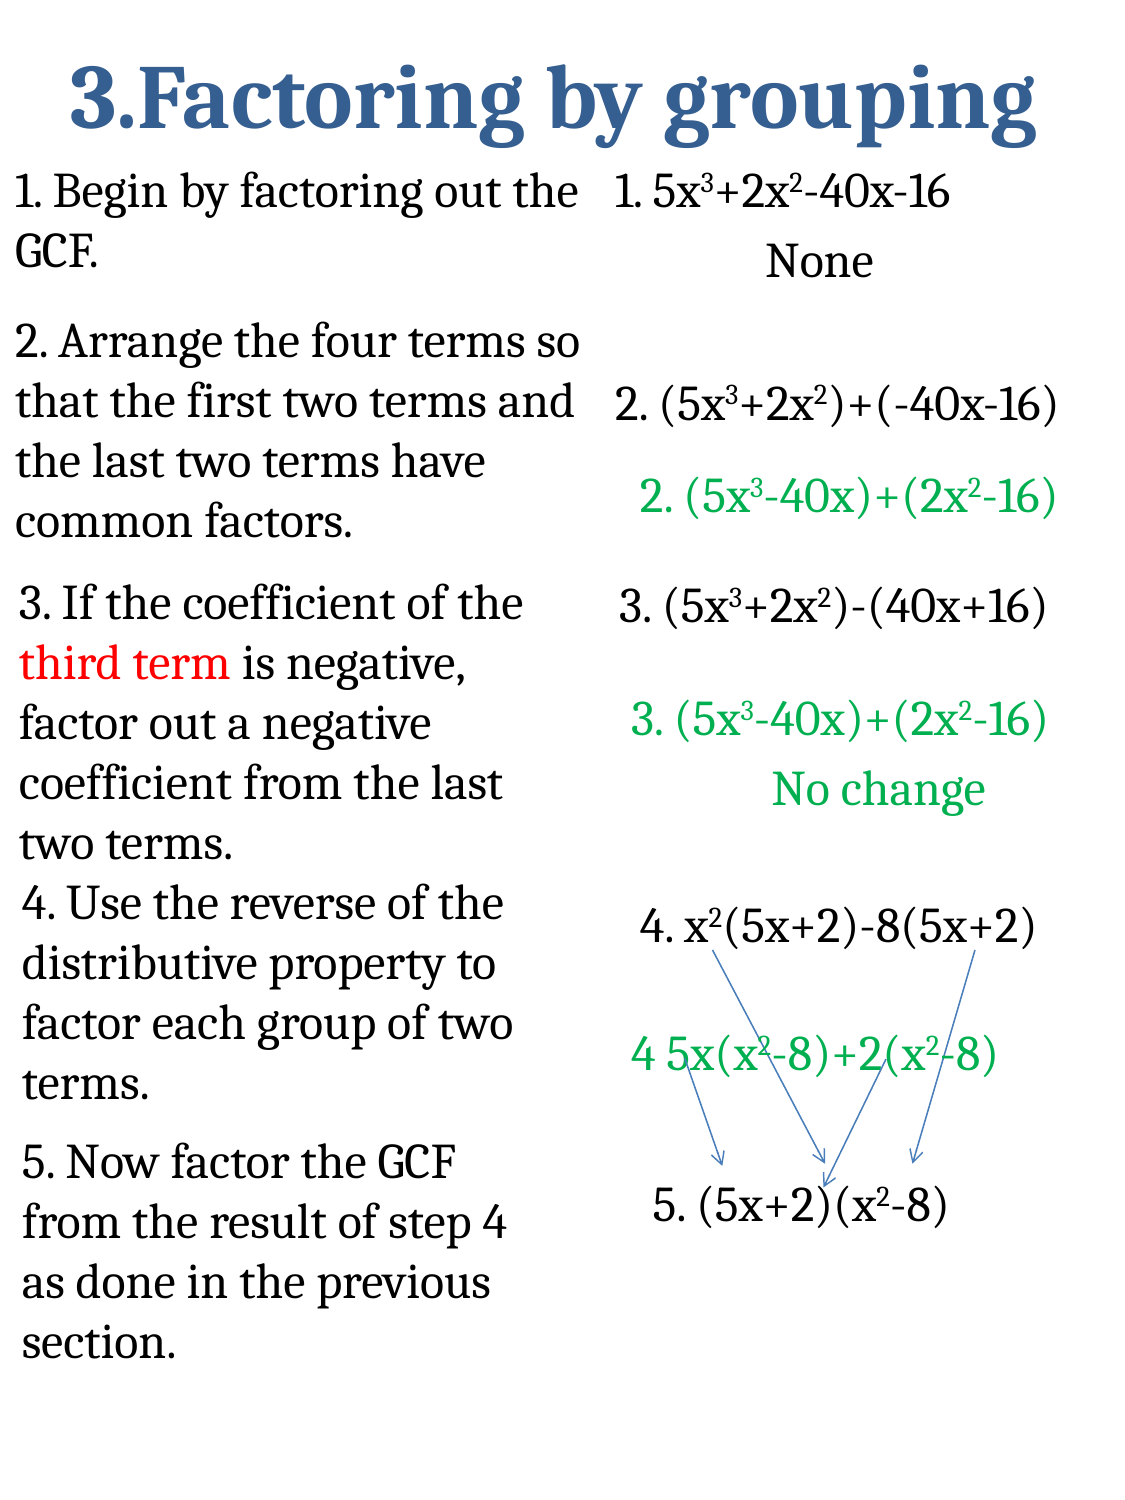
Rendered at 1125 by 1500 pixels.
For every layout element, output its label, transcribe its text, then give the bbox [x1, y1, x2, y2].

text_box 4. Use the reverse of the distributive property to factor each group of two terms. [7, 862, 570, 1118]
text_box 5. Now factor the GCF from the result of step 4 as done in the previous section. [7, 1121, 570, 1376]
text_box 4 5x(x2-8)+2(x2-8) [979, 1013, 1125, 1101]
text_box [684, 1058, 887, 1188]
text_box 2. (5x3+2x2)+(-40x-16) [599, 362, 1125, 450]
list 1. Begin by factoring out the GCF. [0, 150, 599, 288]
text_box 4. x2(5x+2)-8(5x+2) [624, 884, 1086, 975]
text_box 3. (5x3-40x)+(2x2-16) No change [616, 677, 1125, 838]
title 3.Factoring by grouping [55, 3, 1125, 150]
text_box 2. (5x3-40x)+(2x2-16) [624, 454, 1125, 543]
text_box 4 5x(x2-8)+2(x2-8) [616, 1013, 707, 1101]
text_box 2. Arrange the four terms so that the first two terms and the last two terms have common factors. [0, 300, 625, 563]
text_box 1. 5x3+2x2-40x-16 None [599, 149, 1125, 300]
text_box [712, 949, 976, 1164]
text_box 5. (5x+2)(x2-8) [637, 1163, 1013, 1249]
text_box 3. If the coefficient of the third term is negative, factor out a negative coefficient from the last two terms. [4, 562, 567, 878]
text_box 3. (5x3+2x2)-(40x+16) [604, 564, 1125, 651]
